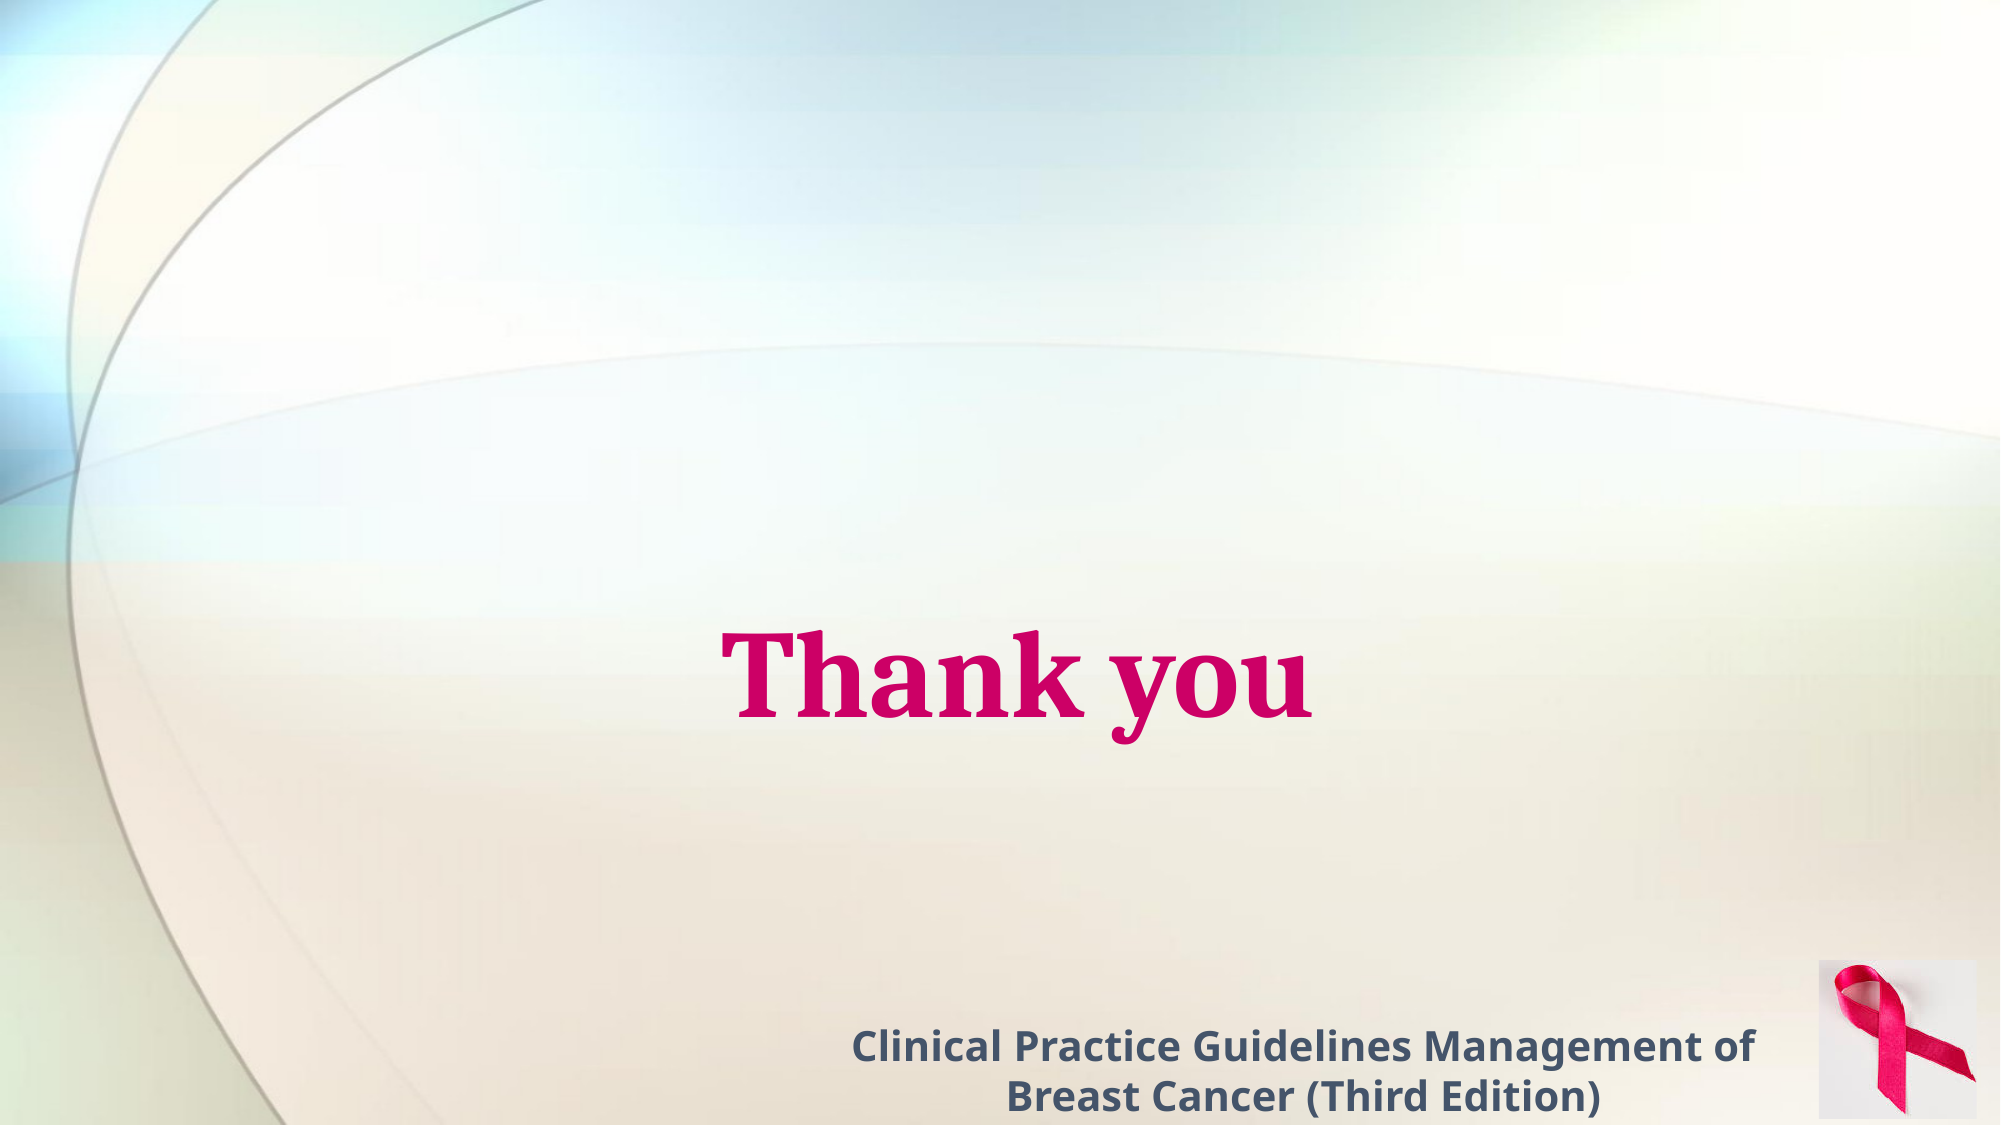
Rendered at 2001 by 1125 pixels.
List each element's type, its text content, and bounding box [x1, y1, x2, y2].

title Thank you [203, 280, 1862, 750]
slide_number 17 [1325, 1042, 1809, 1103]
text_box Clinical Practice Guidelines Management of Breast Cancer (Third Edition) [788, 1011, 1819, 1125]
picture [0, 0, 2001, 1125]
